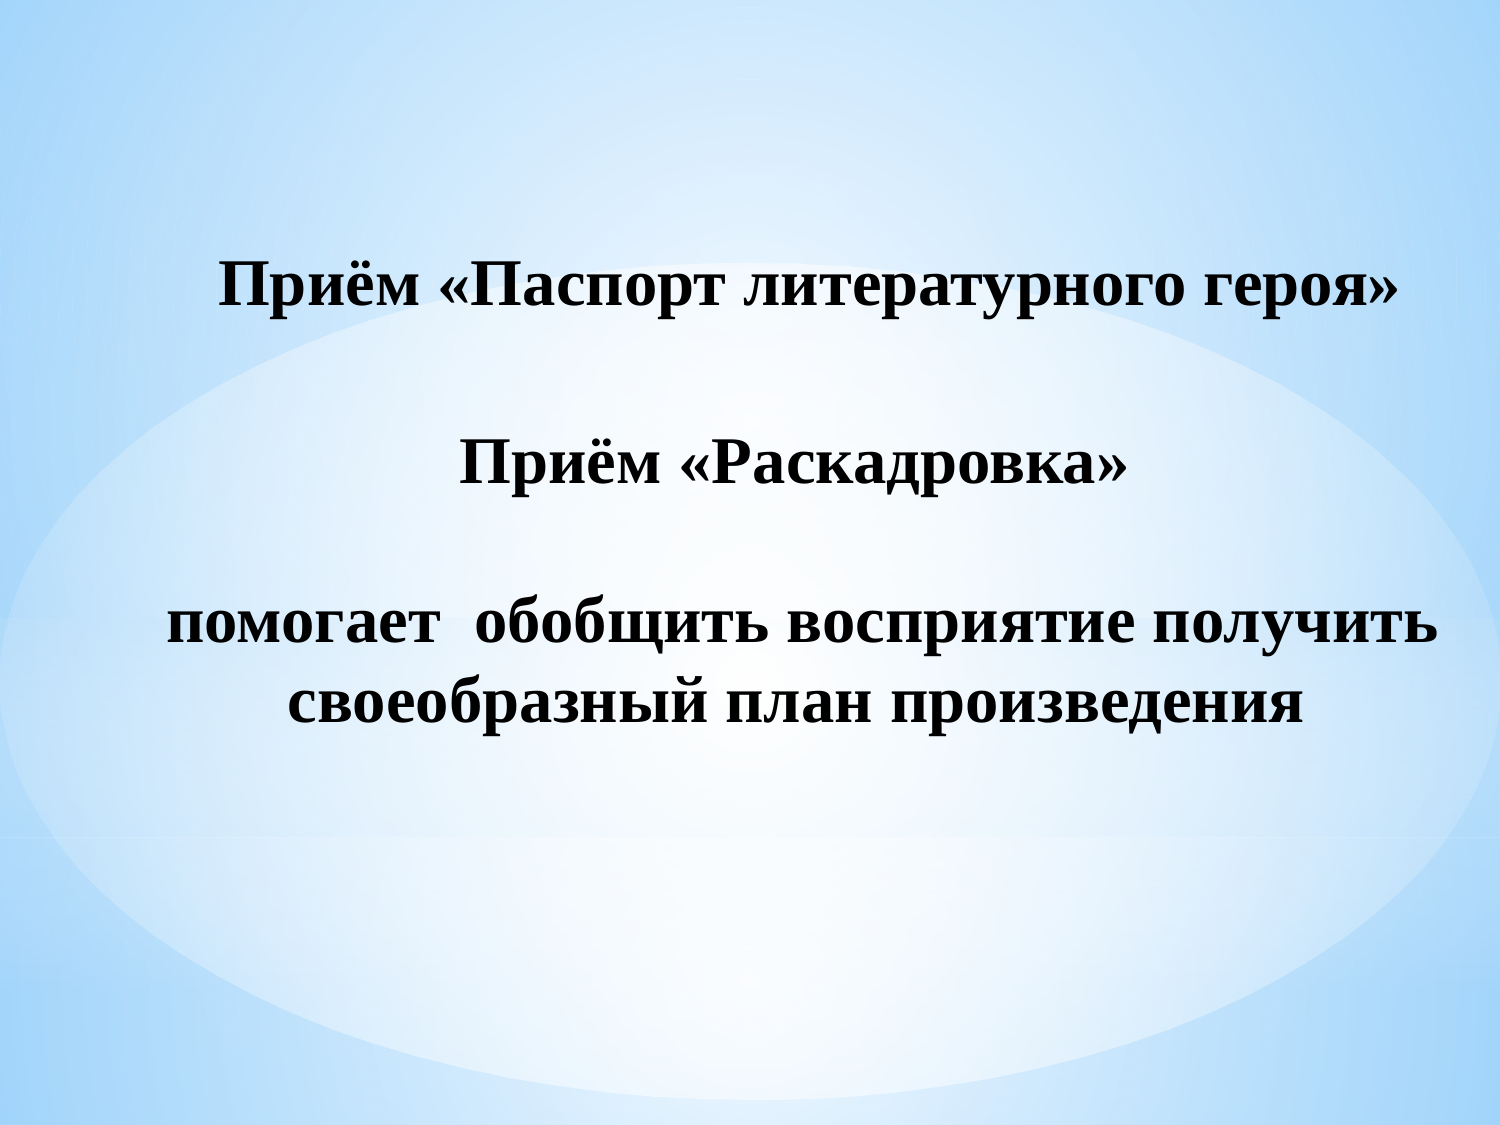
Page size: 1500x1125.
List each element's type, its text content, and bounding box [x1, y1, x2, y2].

text_box Приём «Паспорт литературного героя» [82, 231, 1418, 487]
text_box Приём «Раскадровка» помогает обобщить восприятие получить своеобразный план произведения [135, 408, 1471, 744]
